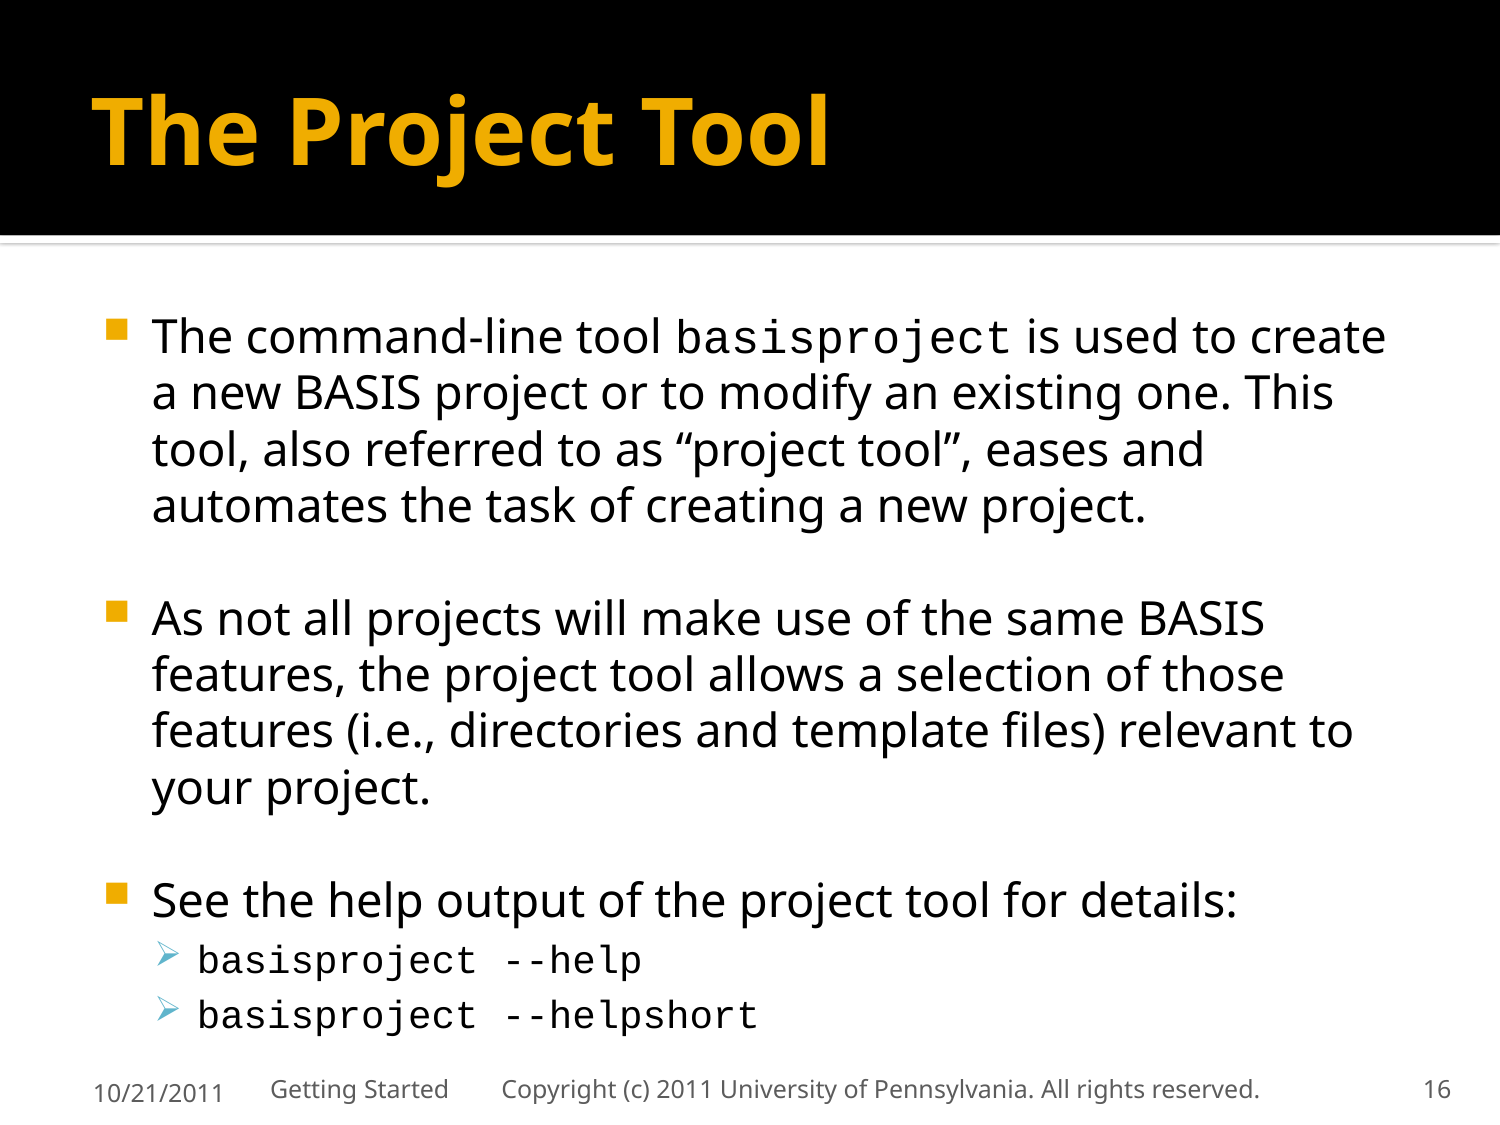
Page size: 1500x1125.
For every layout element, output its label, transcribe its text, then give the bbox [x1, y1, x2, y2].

slide_number 16 [1345, 1062, 1467, 1108]
footer Getting Started Copyright (c) 2011 University of Pennsylvania. All rights reserved. [262, 1062, 1337, 1108]
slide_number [75, 1062, 238, 1108]
list The command-line tool basisproject is used to create a new BASIS project or to modify an existing one. This tool, also referred to as “project tool”, eases and automates the task of creating a new project. As not all projects will make use of the same BASIS features, the project tool allows a selection of those features (i.e., directories and template files) relevant to your project. See the help output of the project tool for details: basisproject --help basisproject --helpshort [75, 291, 1425, 1050]
title The Project Tool [75, 25, 1425, 231]
